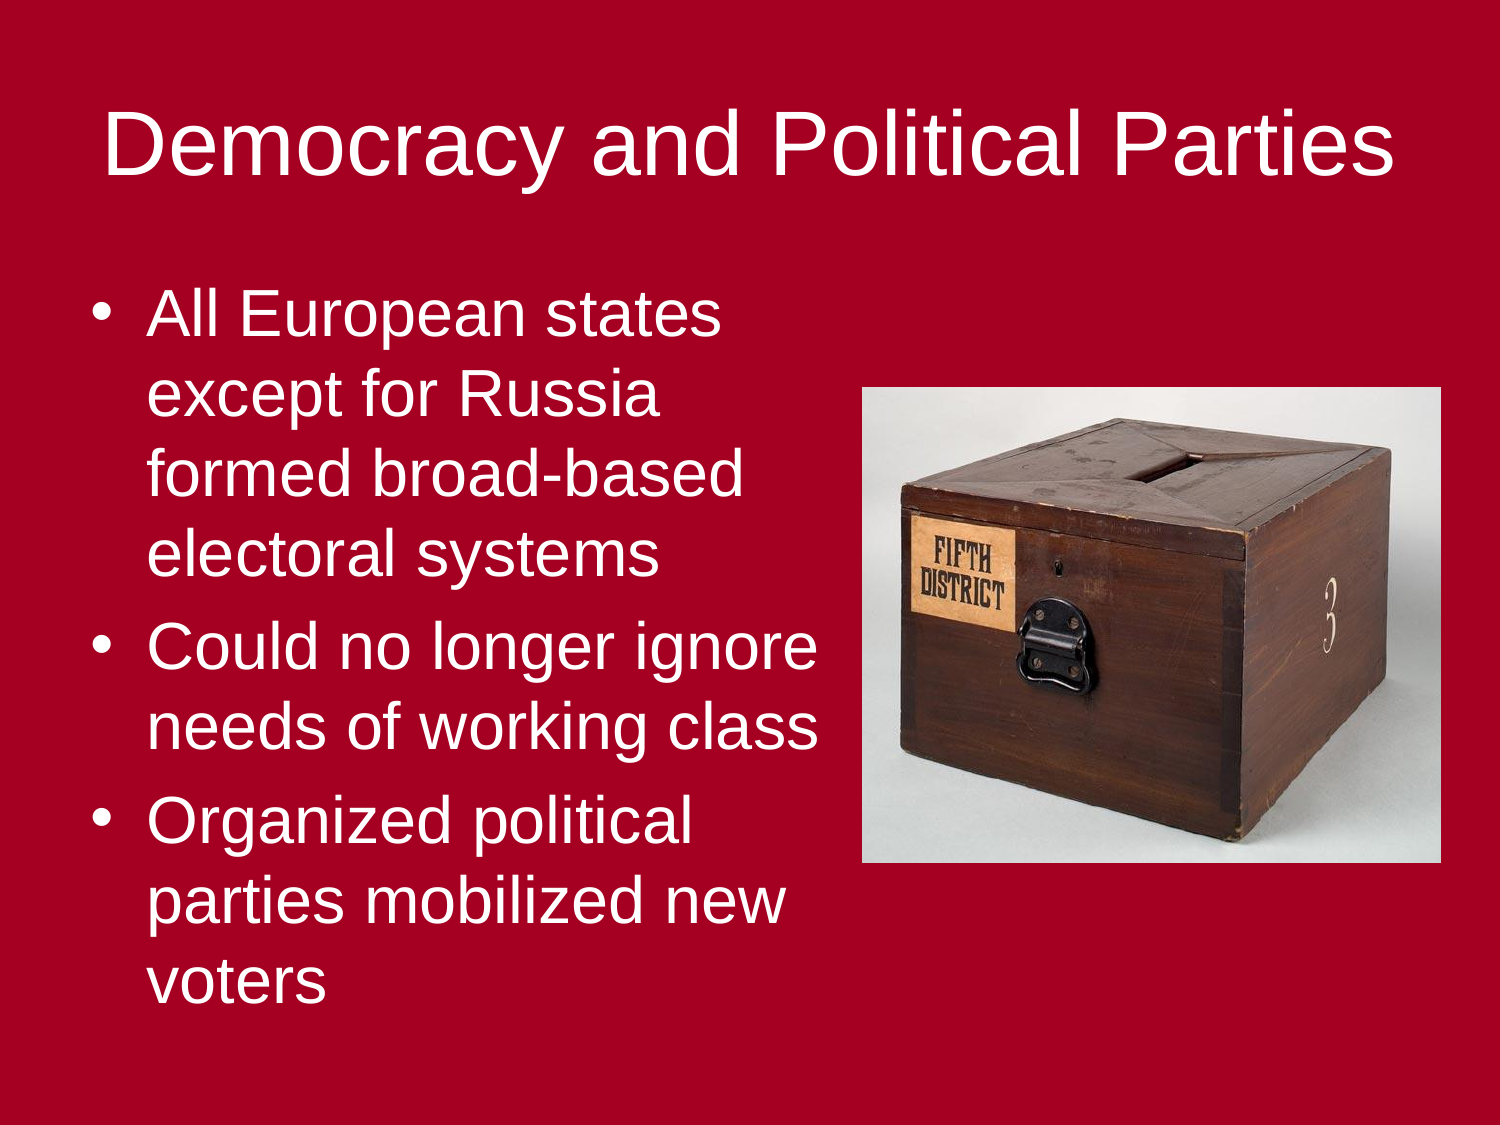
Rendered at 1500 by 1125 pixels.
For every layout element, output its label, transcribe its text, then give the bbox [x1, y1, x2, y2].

list All European states except for Russia formed broad-based electoral systems Could no longer ignore needs of working class Organized political parties mobilized new voters [75, 262, 863, 1005]
title Democracy and Political Parties [75, 45, 1425, 233]
picture [862, 387, 1441, 863]
